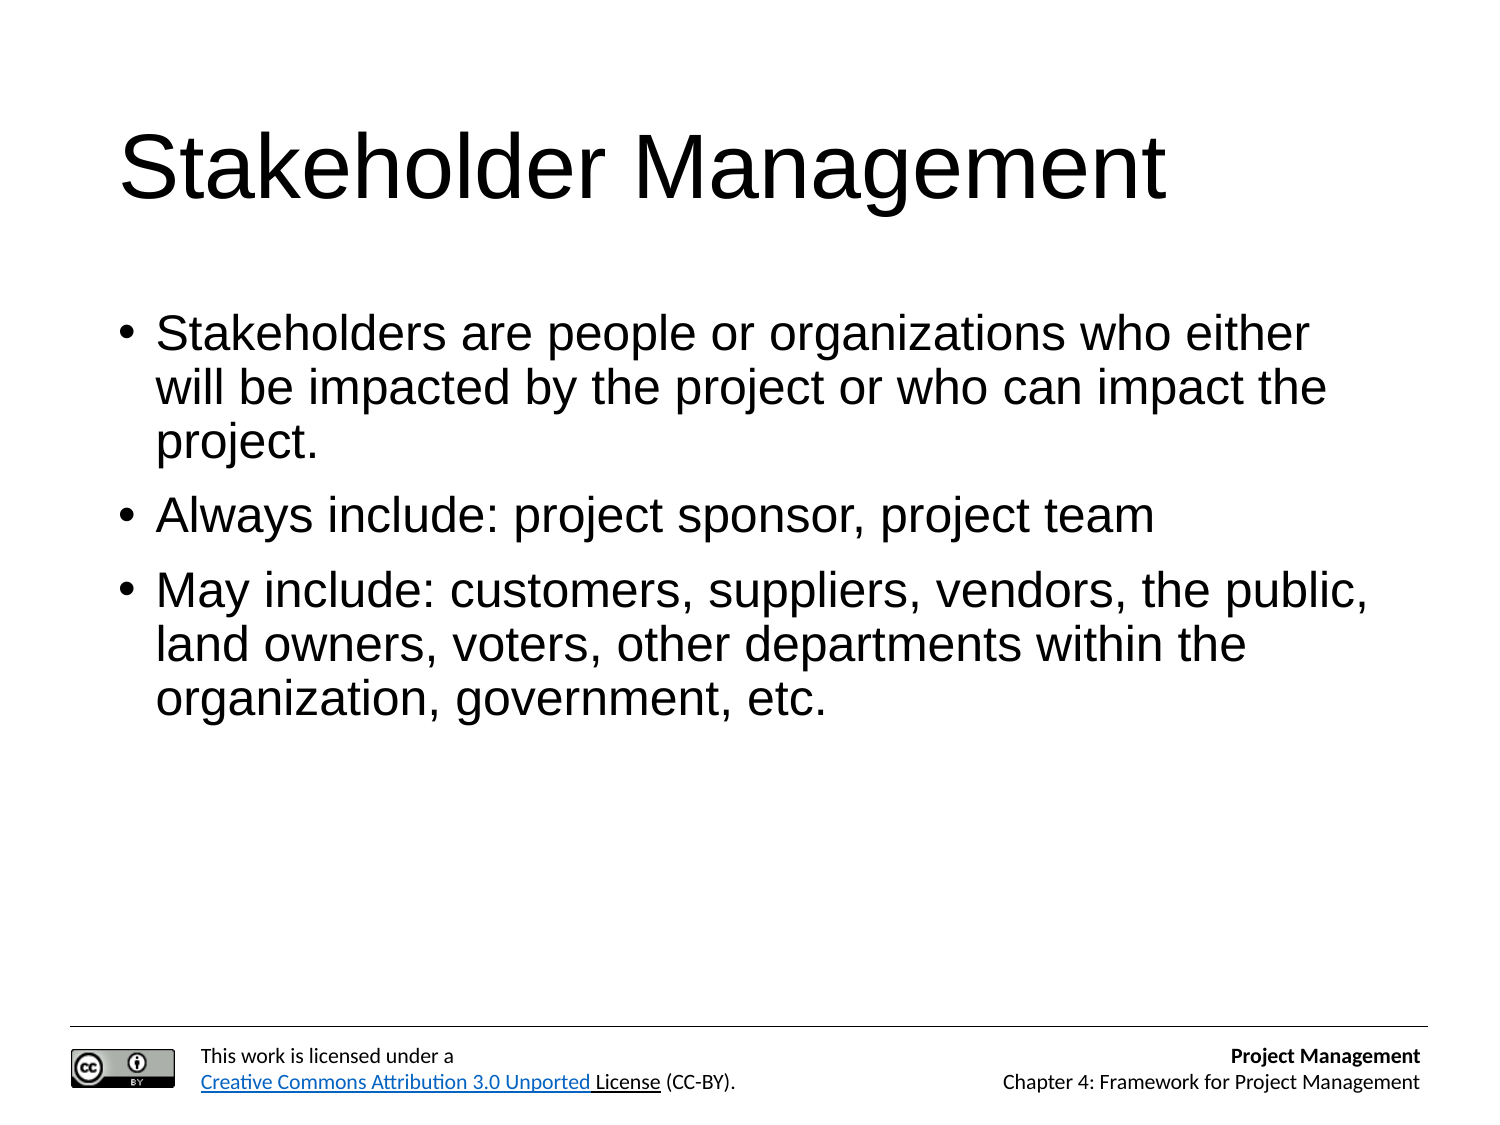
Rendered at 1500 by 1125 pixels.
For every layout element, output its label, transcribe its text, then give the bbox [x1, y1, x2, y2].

list Stakeholders are people or organizations who either will be impacted by the project or who can impact the project. Always include: project sponsor, project team May include: customers, suppliers, vendors, the public, land owners, voters, other departments within the organization, government, etc. [103, 299, 1397, 1014]
picture [71, 1049, 175, 1088]
title Stakeholder Management [103, 59, 1397, 278]
